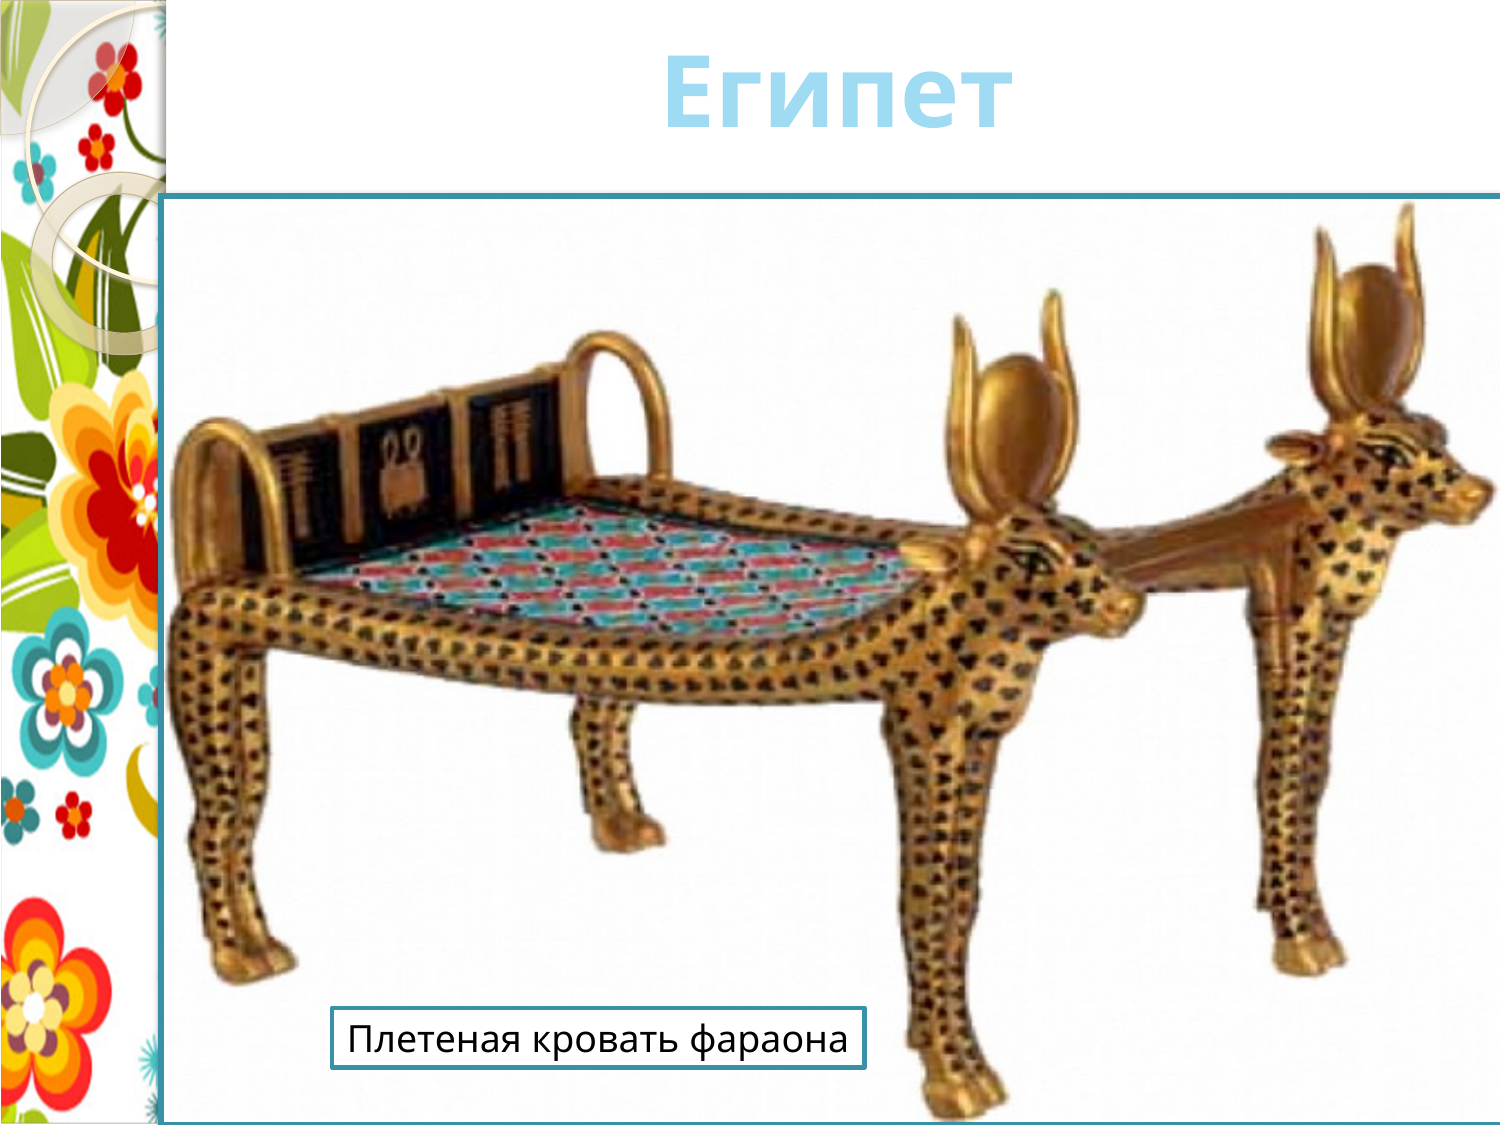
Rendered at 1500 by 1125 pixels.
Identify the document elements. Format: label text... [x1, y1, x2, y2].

title Египет [235, 0, 1466, 176]
picture [53, 241, 158, 332]
picture [163, 198, 1500, 1123]
picture [0, 134, 158, 1125]
picture [62, 195, 158, 279]
picture [32, 13, 160, 207]
picture [136, 0, 164, 4]
